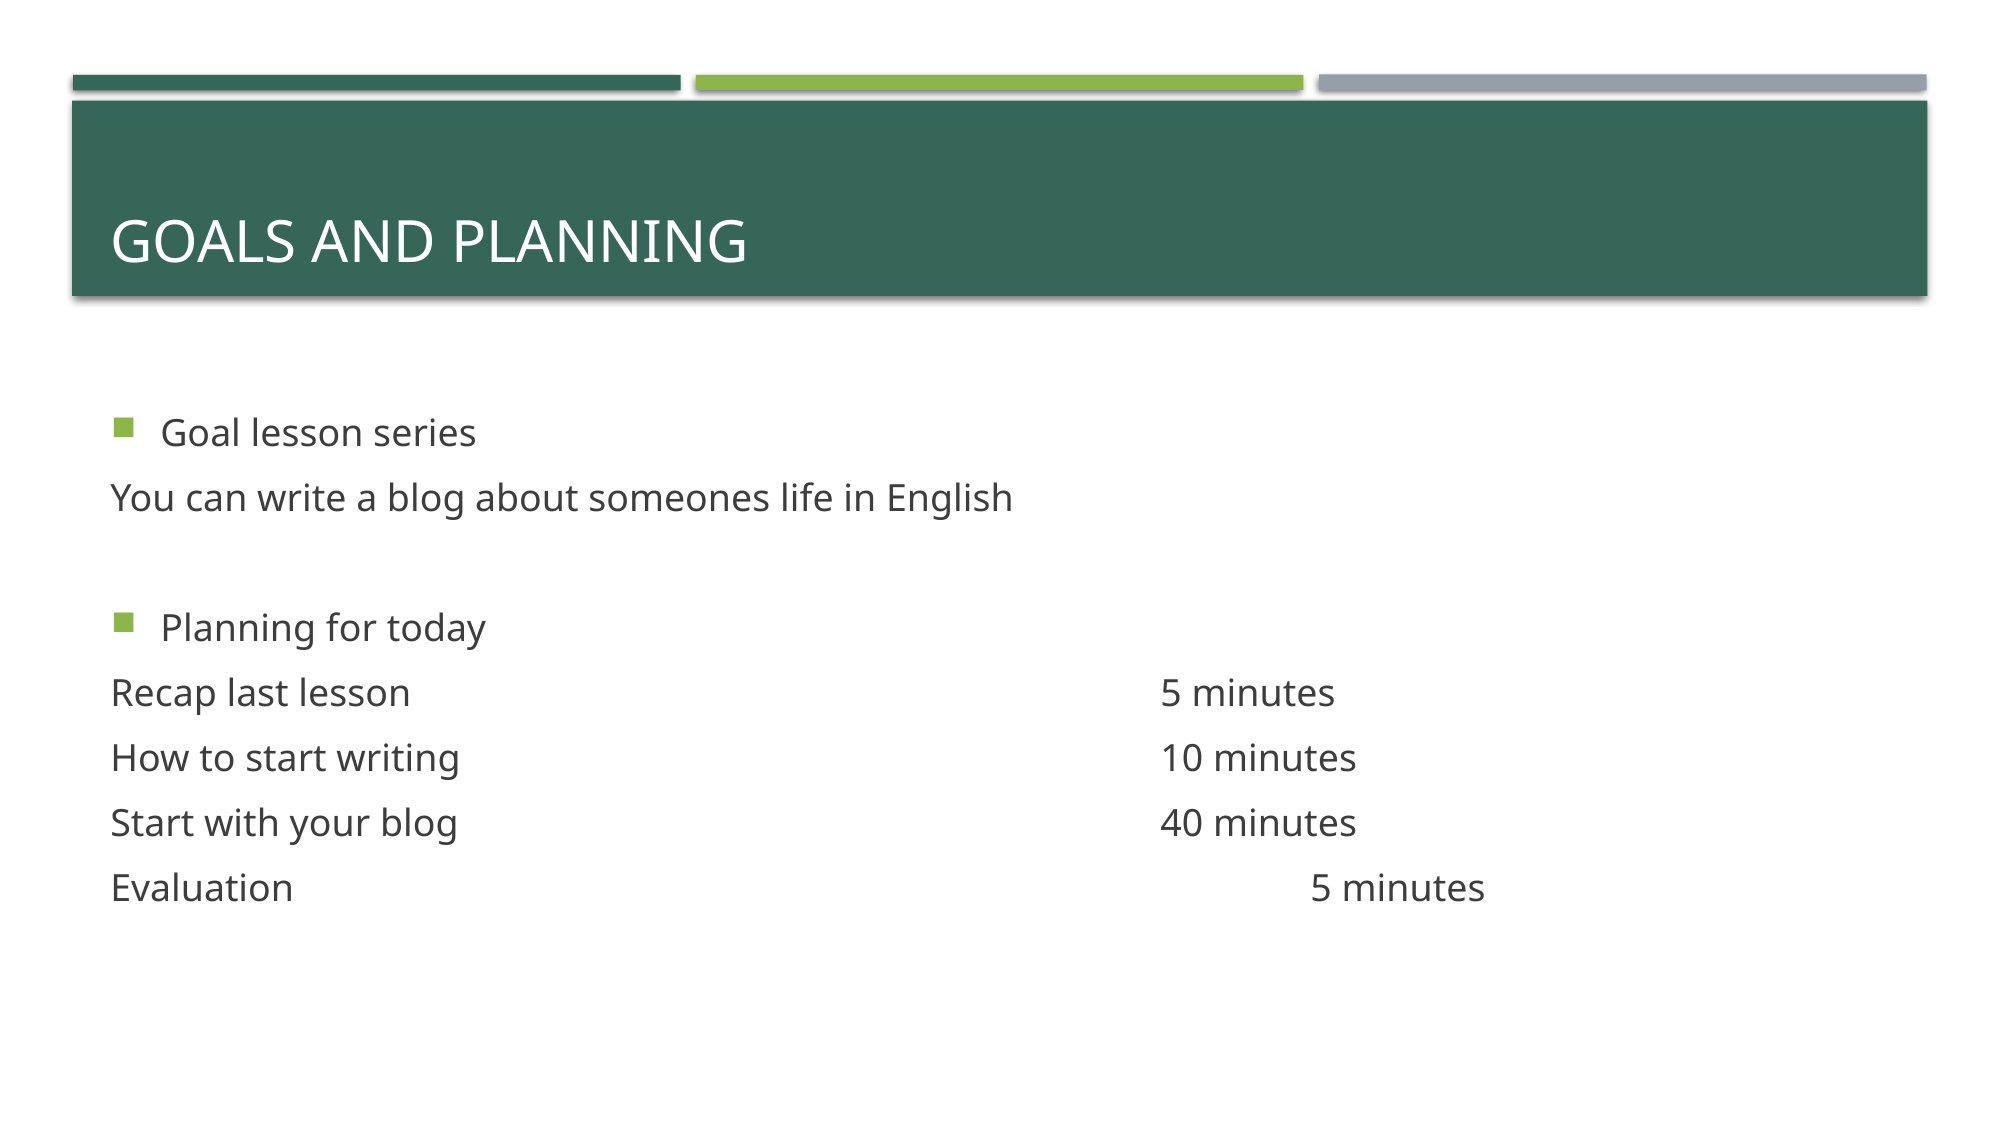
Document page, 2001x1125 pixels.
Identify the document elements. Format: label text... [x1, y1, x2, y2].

list Goal lesson series You can write a blog about someones life in English Planning for today Recap last lesson 5 minutes How to start writing 10 minutes Start with your blog 40 minutes Evaluation 5 minutes [95, 357, 1905, 962]
title Goals and planning [95, 115, 1905, 282]
